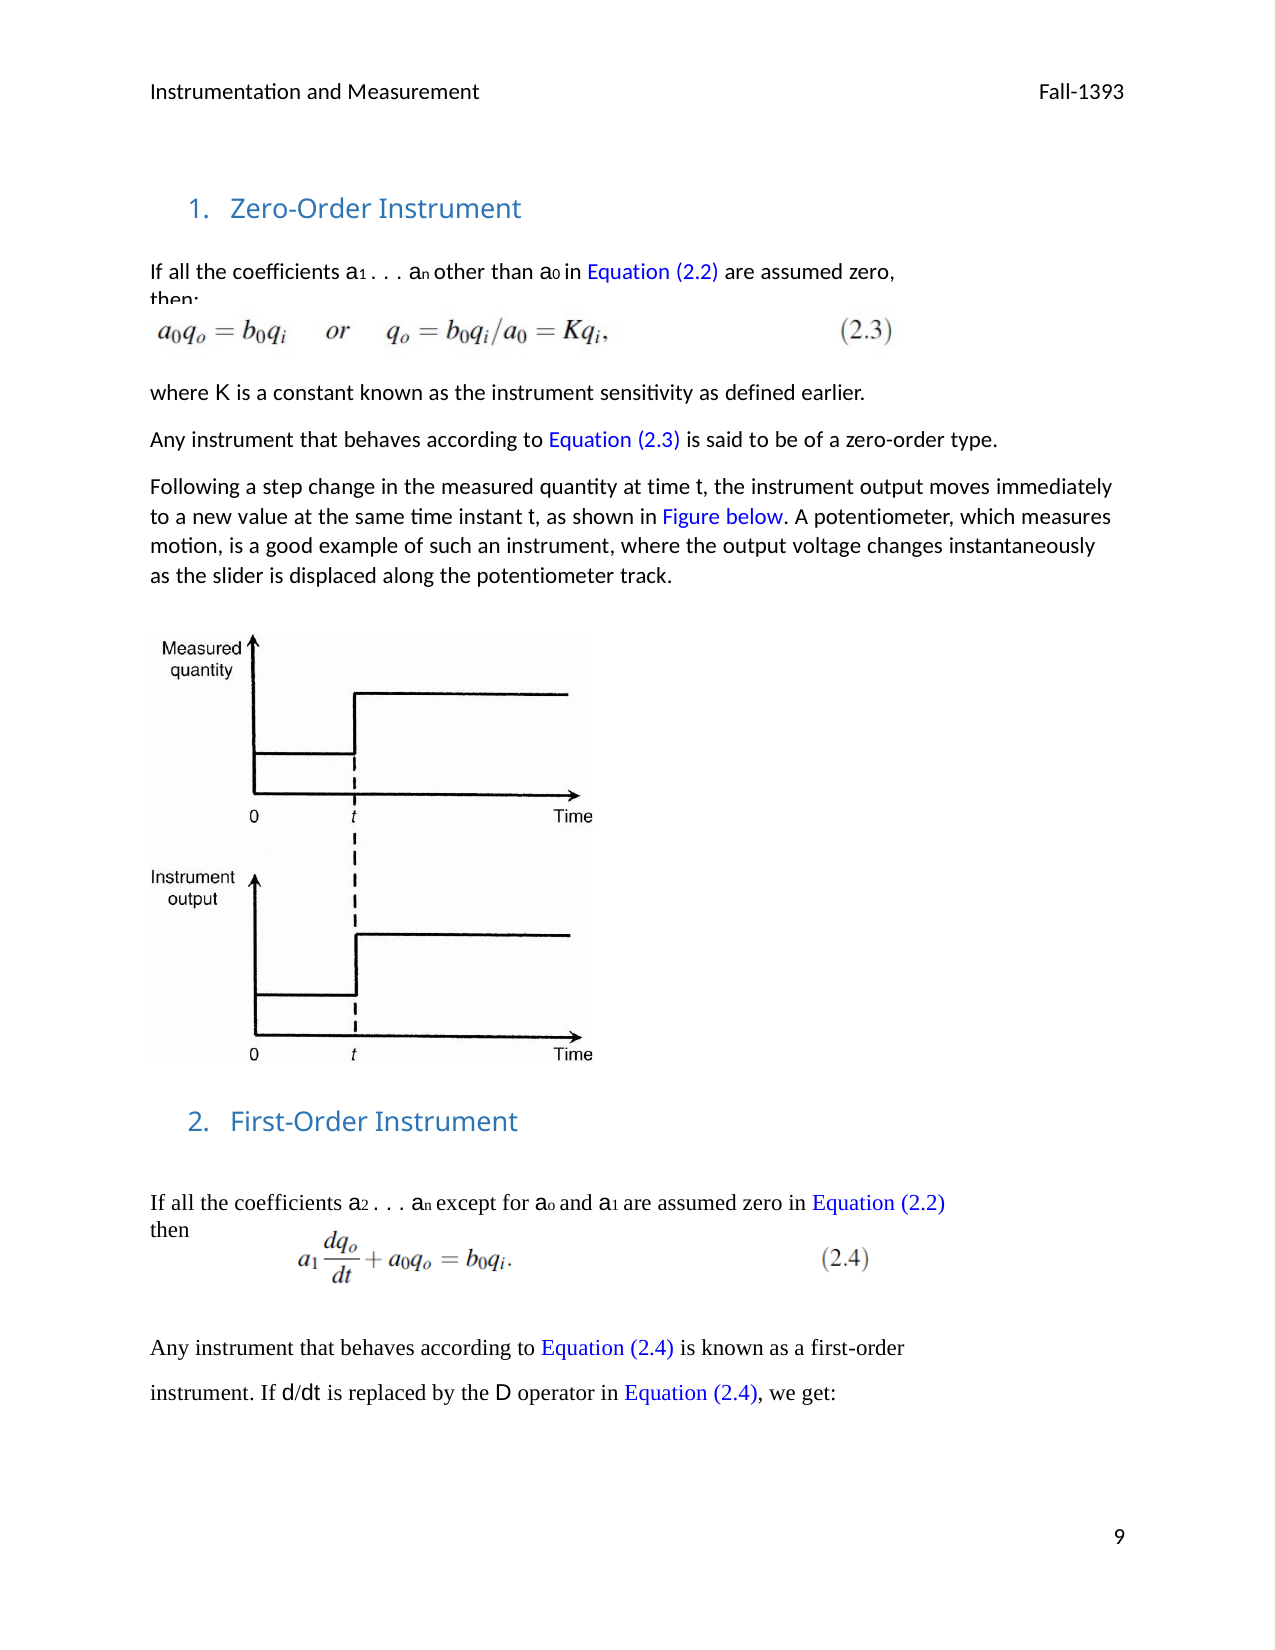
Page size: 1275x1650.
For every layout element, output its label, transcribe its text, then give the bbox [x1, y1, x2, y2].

text_box 1. Zero-Order Instrument If all the coefficients a1 . . . an other than a0 in Equation (2.2) are assumed zero, then: [147, 191, 945, 312]
text_box Any instrument that behaves according to Equation (2.4) is known as a first-order instrument. If d/dt is replaced by the D operator in Equation (2.4), we get: [147, 1314, 1011, 1405]
text_box 2. First-Order Instrument If all the coefficients a2 . . . an except for ao and a1 are assumed zero in Equation (2.2) then [147, 1104, 986, 1243]
slide_number 9 [1097, 1521, 1130, 1650]
text_box Fall-1393 [1037, 77, 1127, 105]
text_box [150, 634, 593, 1064]
text_box [149, 304, 900, 358]
text_box Instrumentation and Measurement [147, 77, 482, 105]
text_box where K is a constant known as the instrument sensitivity as defined earlier. Any instrument that behaves according to Equation (2.3) is said to be of a zero-order type. Following a step change in the measured quantity at time t, the instrument output moves immediately to a new value at the same time instant t, as shown in Figure below. A potentiometer, which measures motion, is a good example of such an instrument, where the output voltage changes instantaneously as the slider is displaced along the potentiometer track. [147, 378, 1115, 589]
text_box [295, 1228, 875, 1289]
